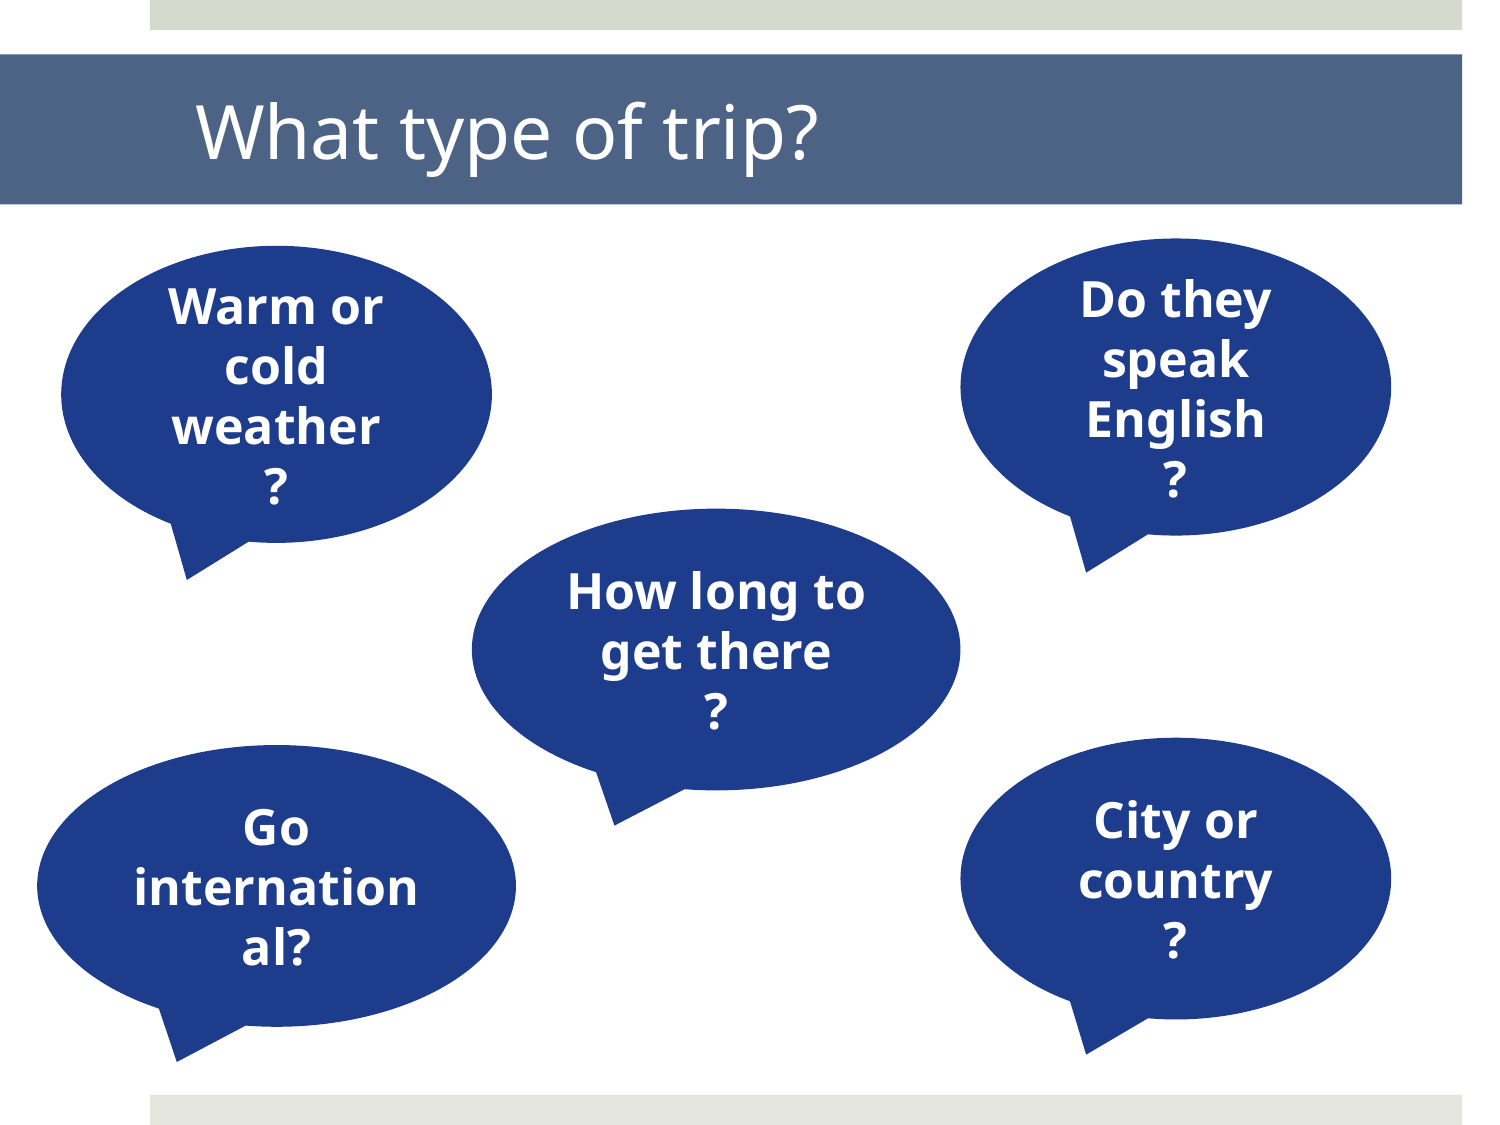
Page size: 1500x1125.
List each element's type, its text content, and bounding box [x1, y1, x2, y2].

text_box Warm or cold weather ? [61, 245, 492, 580]
text_box Go international? [37, 745, 516, 1062]
title What type of trip? [0, 54, 1463, 205]
text_box Do they speak English ? [960, 238, 1392, 573]
text_box How long to get there ? [471, 508, 961, 826]
text_box City or country ? [960, 737, 1392, 1055]
